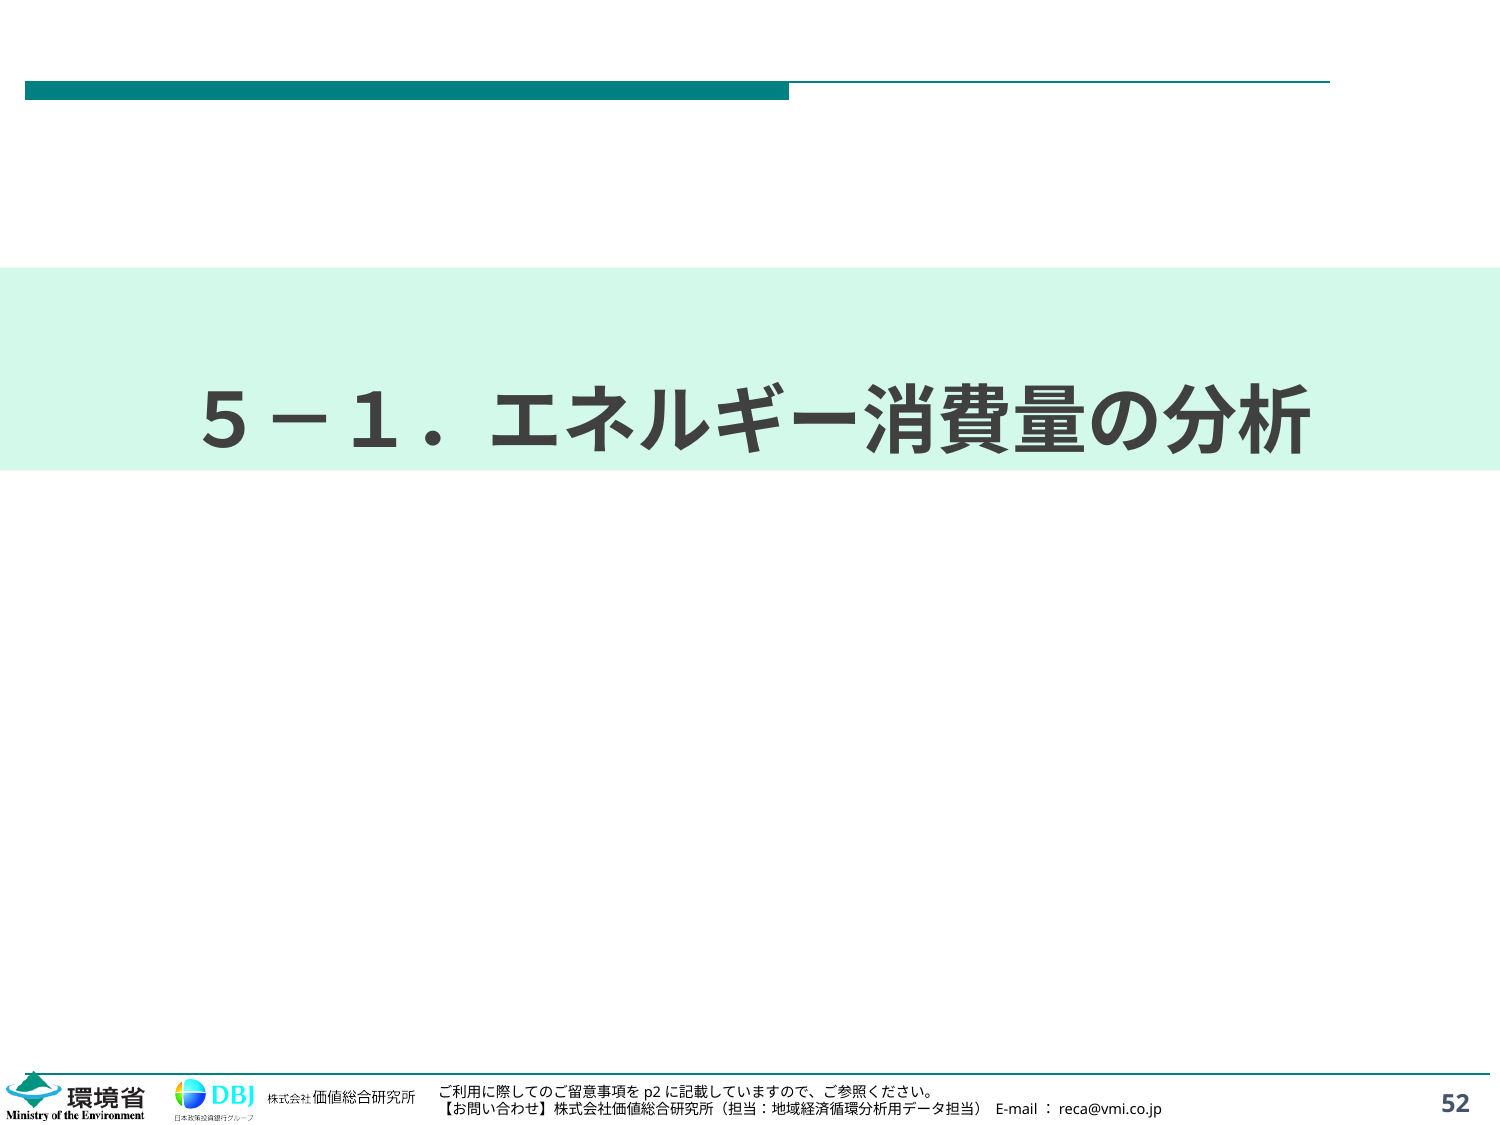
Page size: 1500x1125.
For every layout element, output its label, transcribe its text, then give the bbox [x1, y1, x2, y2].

slide_number 52 [1411, 1079, 1500, 1122]
picture [171, 1075, 419, 1125]
text_box ご利用に際してのご留意事項をp2に記載していますので、ご参照ください。 【お問い合わせ】株式会社価値総合研究所（担当：地域経済循環分析用データ担当） E-mail：reca@vmi.co.jp [423, 1075, 1188, 1125]
title ５－１．エネルギー消費量の分析 [0, 267, 1500, 471]
picture [2, 1071, 148, 1125]
